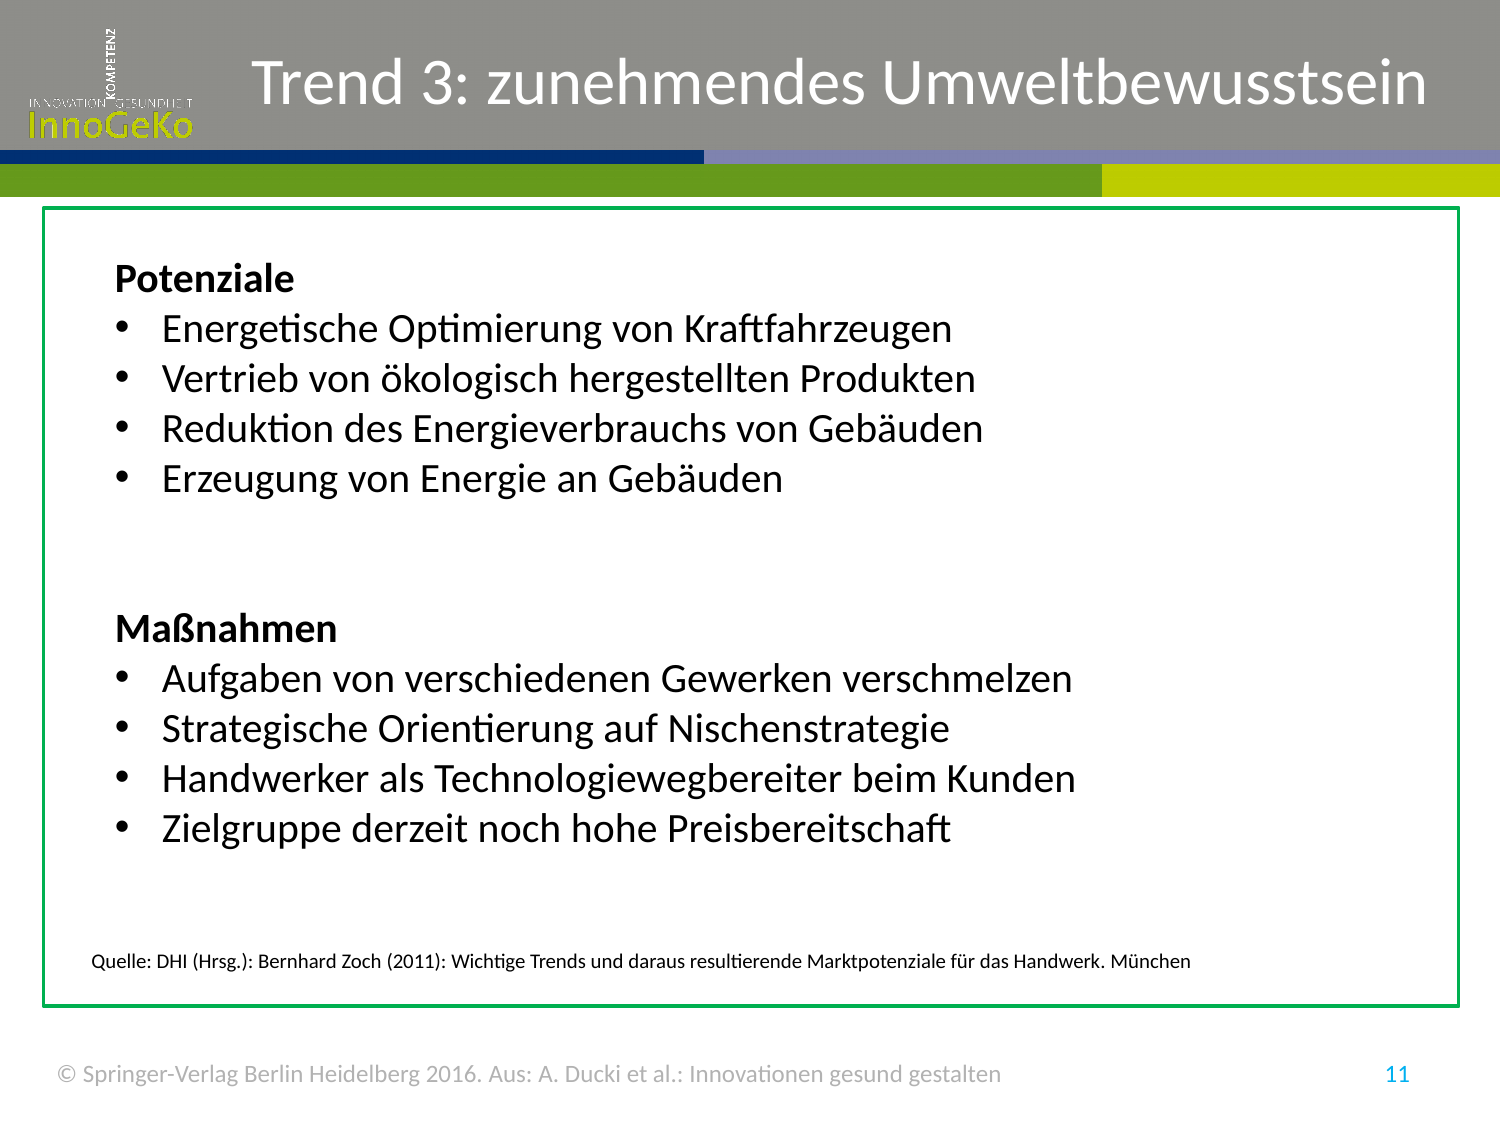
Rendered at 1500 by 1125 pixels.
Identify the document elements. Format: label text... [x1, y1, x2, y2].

picture [8, 3, 219, 161]
text_box Potenziale Energetische Optimierung von Kraftfahrzeugen Vertrieb von ökologisch hergestellten Produkten Reduktion des Energieverbrauchs von Gebäuden Erzeugung von Energie an Gebäuden Maßnahmen Aufgaben von verschiedenen Gewerken verschmelzen Strategische Orientierung auf Nischenstrategie Handwerker als Technologiewegbereiter beim Kunden Zielgruppe derzeit noch hohe Preisbereitschaft [100, 243, 1312, 859]
footer © Springer-Verlag Berlin Heidelberg 2016. Aus: A. Ducki et al.: Innovationen gesund gestalten [29, 1042, 1031, 1103]
title Trend 3: zunehmendes Umweltbewusstsein [194, 30, 1459, 161]
text_box Quelle: DHI (Hrsg.): Bernhard Zoch (2011): Wichtige Trends und daraus resultierende Marktpotenziale für das Handwerk. München [76, 940, 1365, 981]
slide_number 11 [1074, 1042, 1425, 1103]
